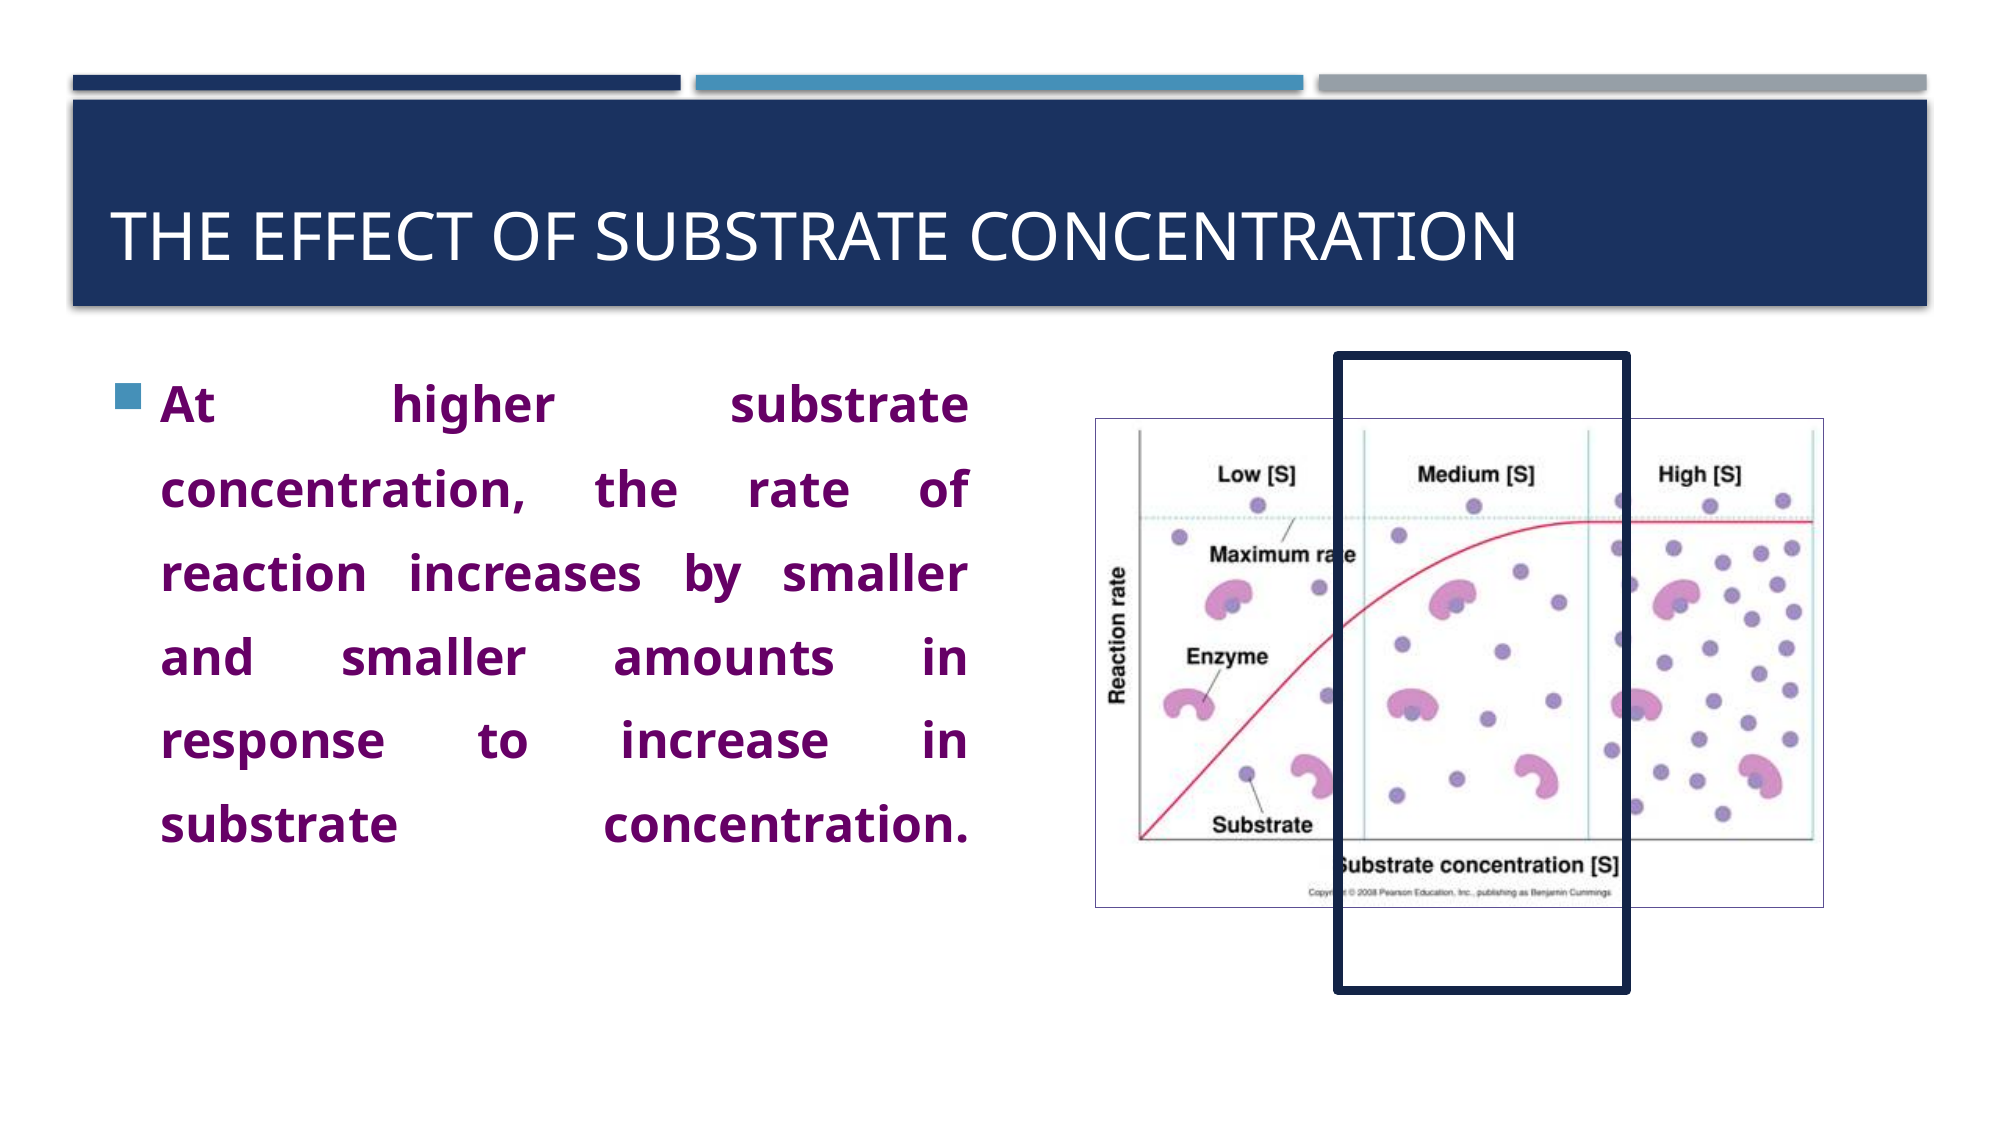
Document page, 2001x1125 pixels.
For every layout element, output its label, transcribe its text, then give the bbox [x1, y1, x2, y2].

title The effect of substrate concentration [95, 119, 1905, 282]
text_box [1336, 354, 1628, 416]
picture [1095, 418, 1825, 909]
text_box [1336, 919, 1628, 992]
list At higher substrate concentration, the rate of reaction increases by smaller and smaller amounts in response to increase in substrate concentration. [95, 365, 985, 962]
